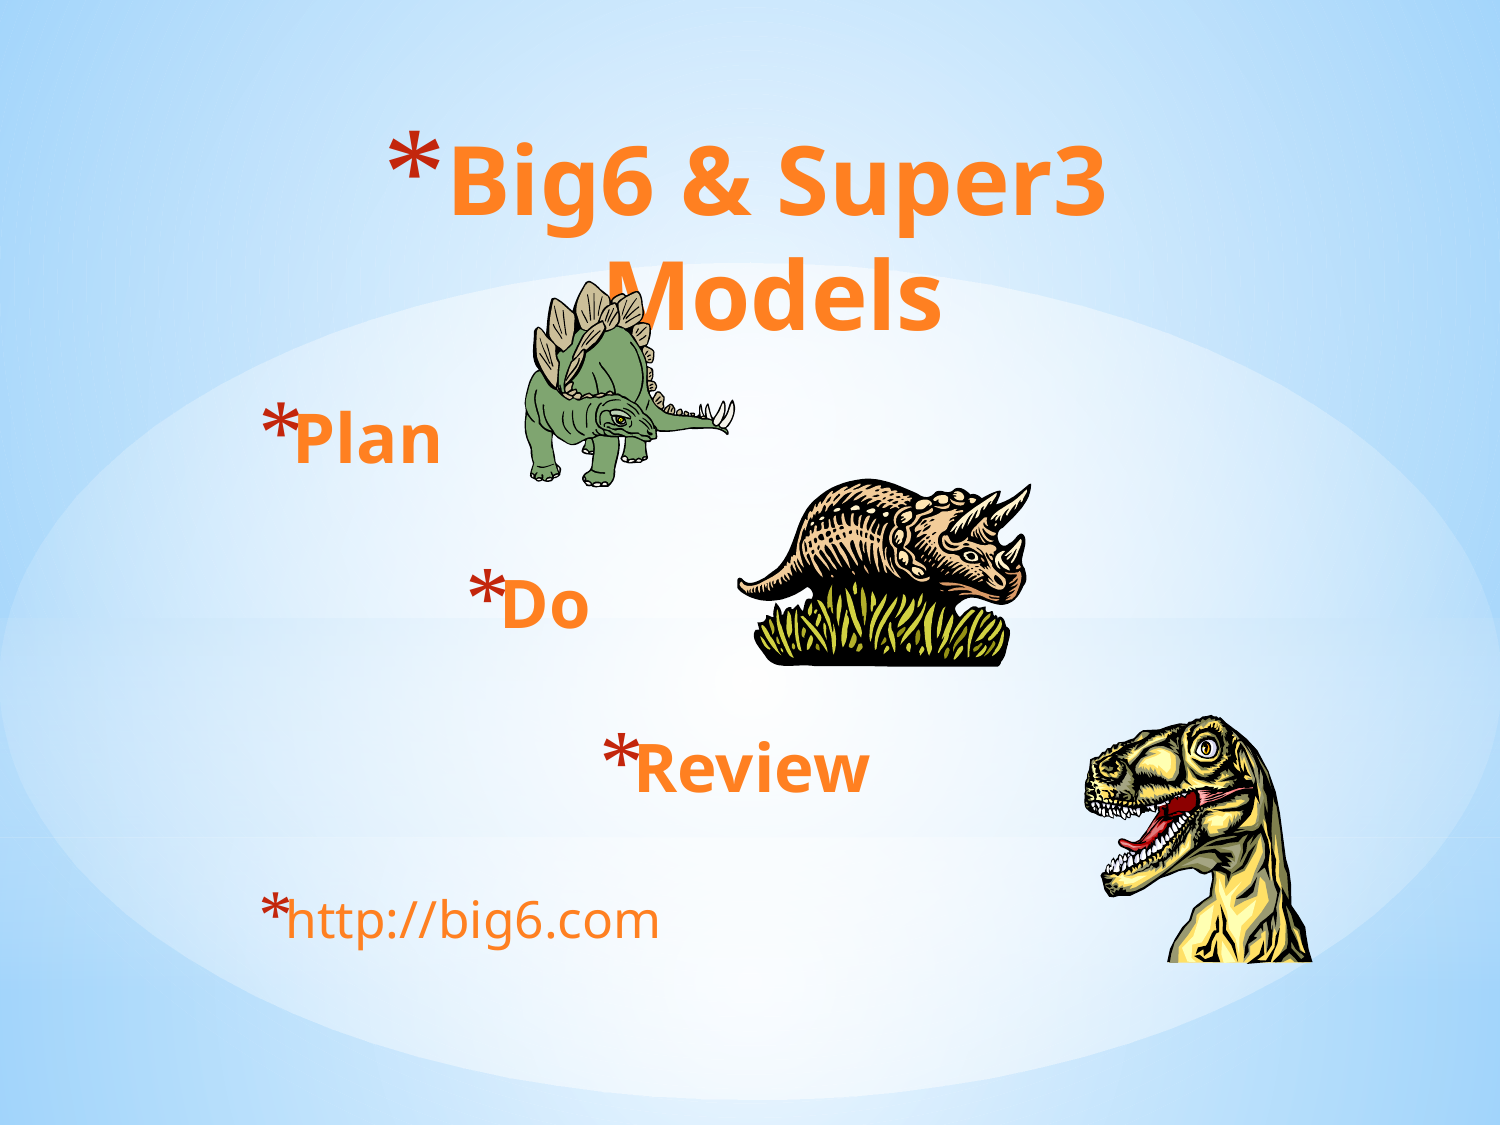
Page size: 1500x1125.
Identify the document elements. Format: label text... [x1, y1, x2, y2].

picture [1084, 712, 1315, 967]
list Plan Do Review http://big6.com [237, 387, 1288, 958]
picture [523, 280, 1034, 669]
title Big6 & Super3 Models [212, 112, 1281, 300]
